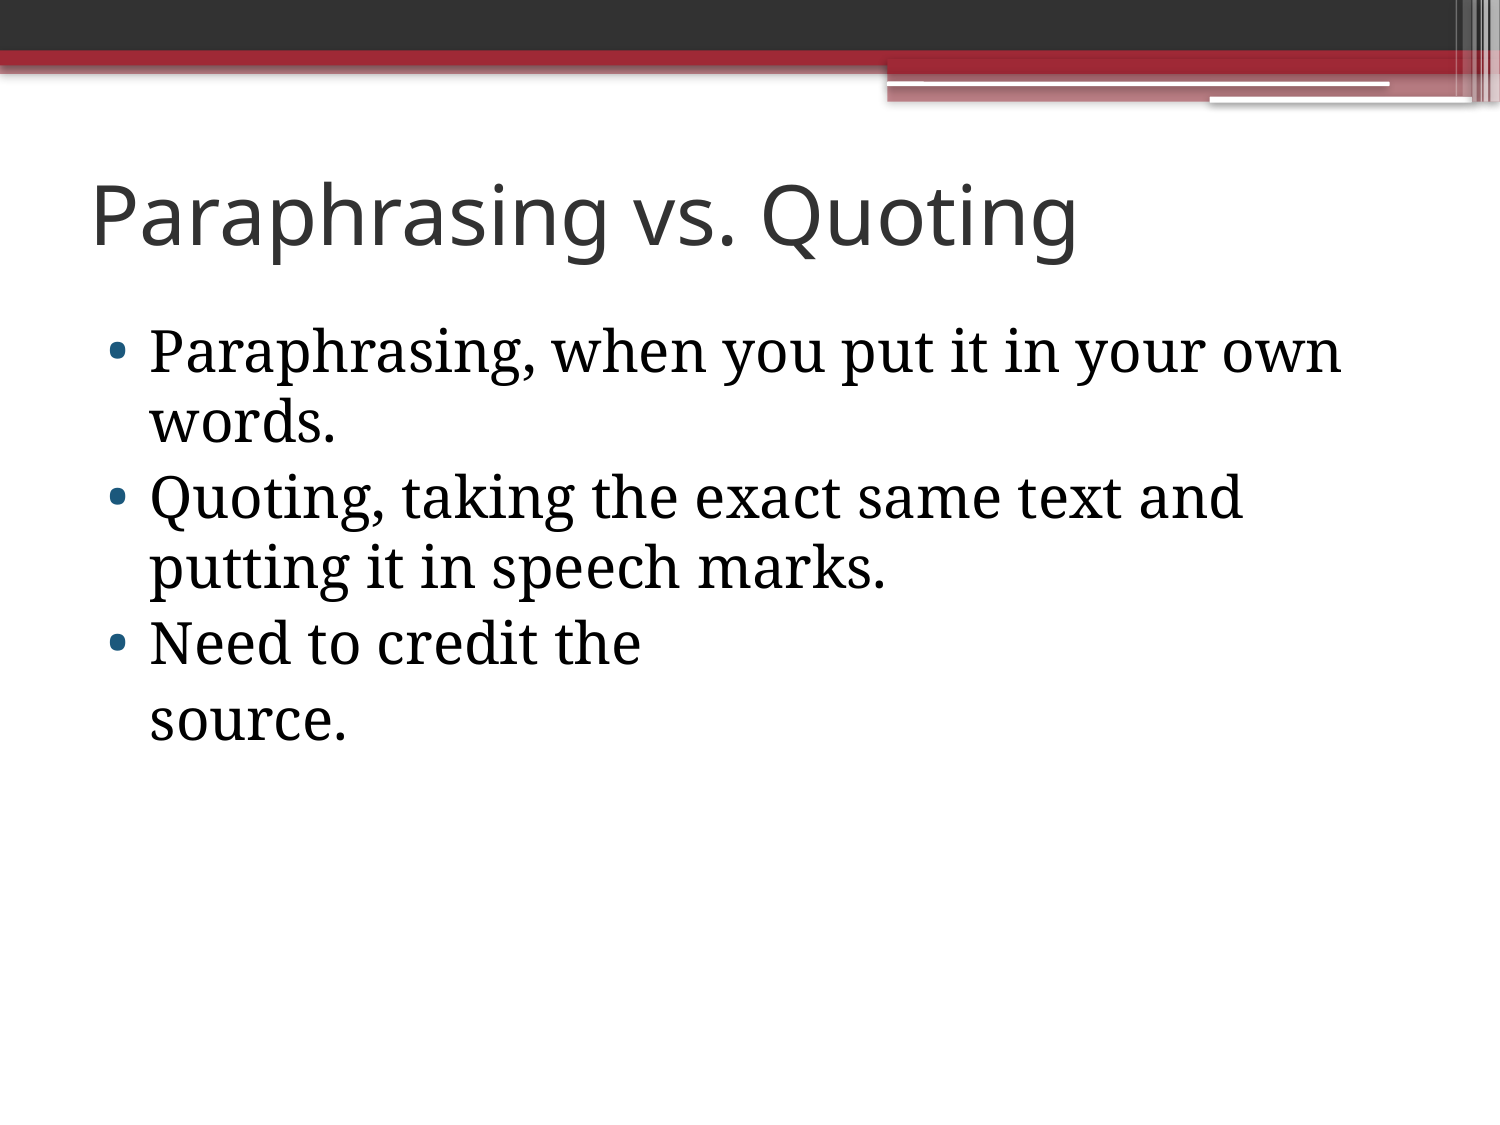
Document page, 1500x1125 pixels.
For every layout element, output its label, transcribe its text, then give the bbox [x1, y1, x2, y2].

title Paraphrasing vs. Quoting [75, 125, 1425, 300]
list Paraphrasing, when you put it in your own words. Quoting, taking the exact same text and putting it in speech marks. Need to credit the source. [75, 306, 1425, 1016]
